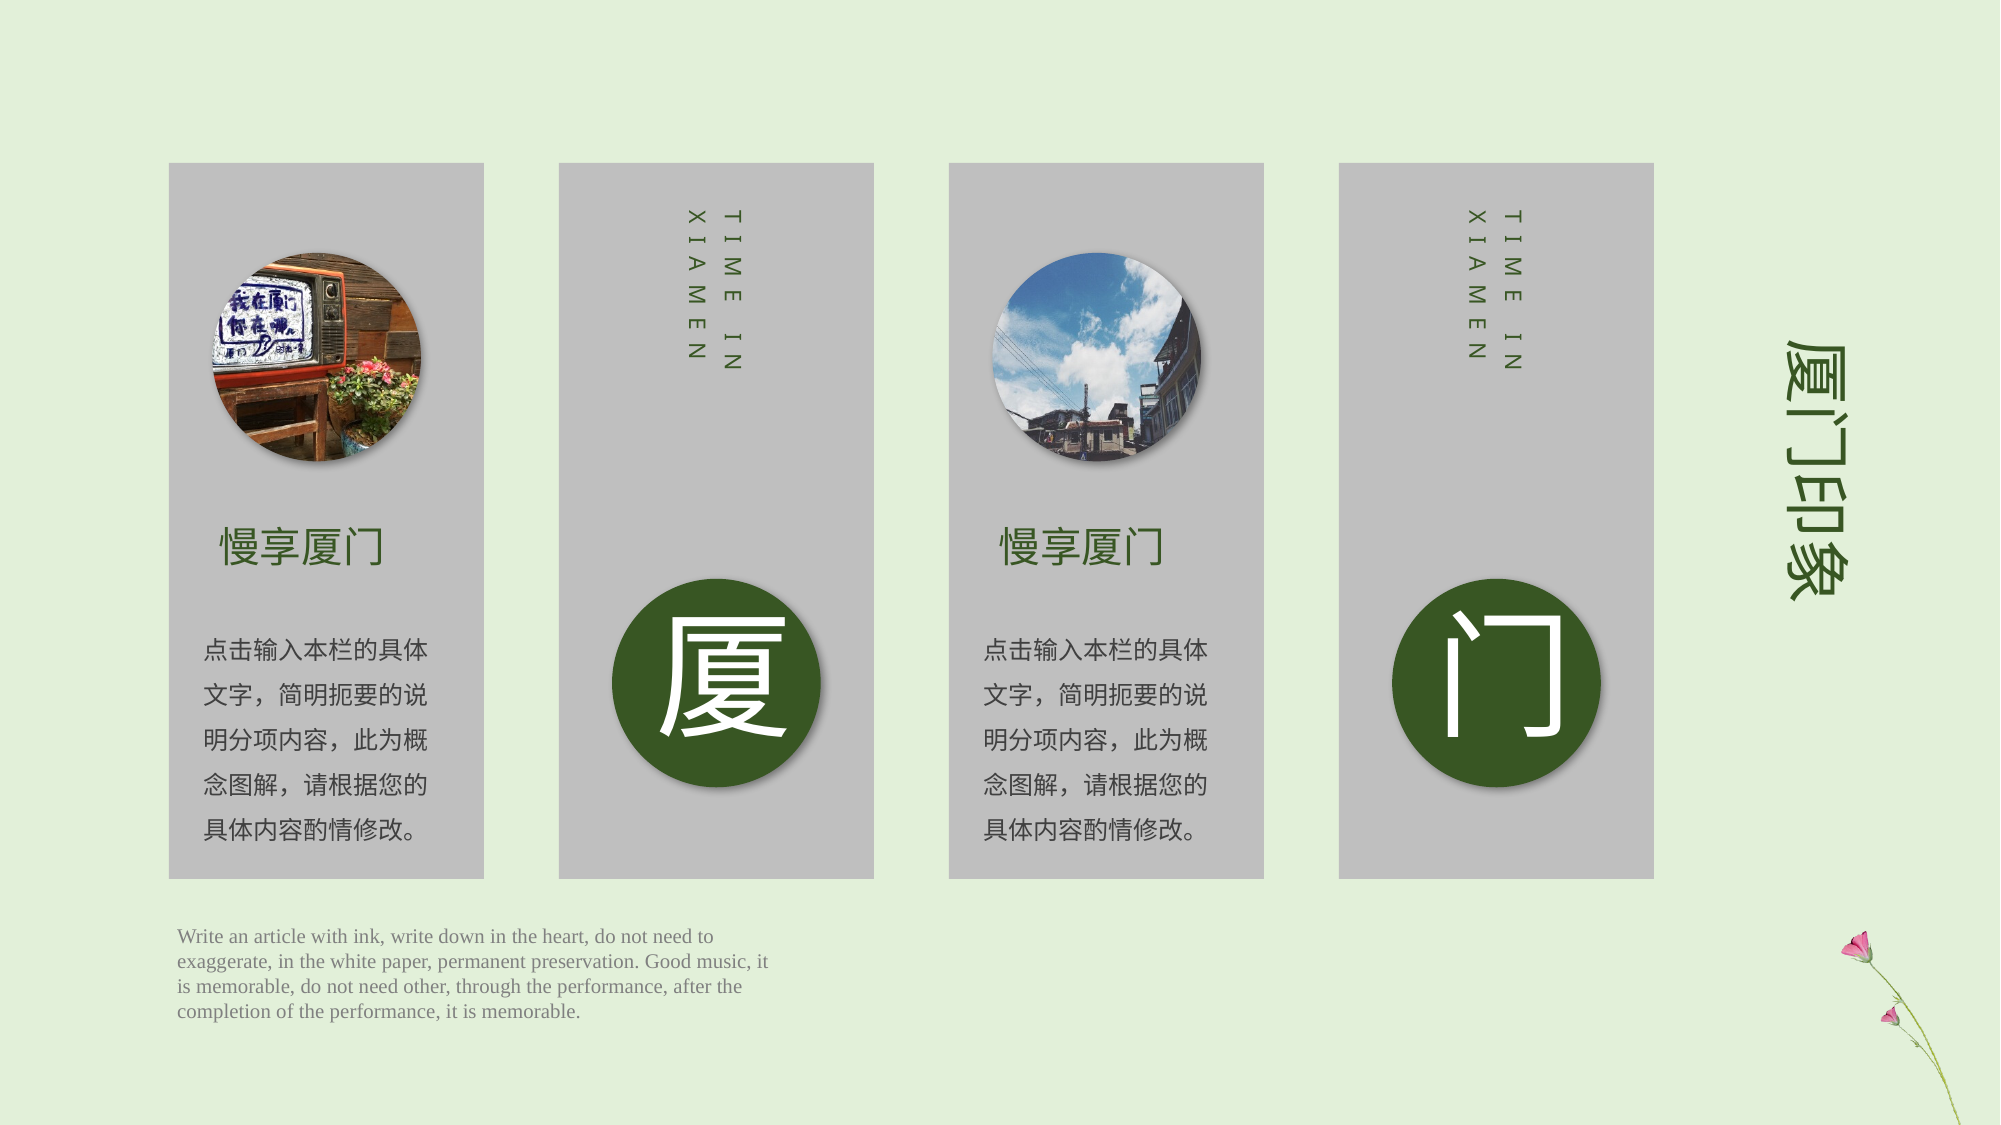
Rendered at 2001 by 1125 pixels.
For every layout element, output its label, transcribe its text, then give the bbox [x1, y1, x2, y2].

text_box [558, 162, 874, 879]
picture [1814, 904, 1991, 1125]
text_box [168, 162, 484, 879]
text_box Write an article with ink, write down in the heart, do not need to exaggerate, in the white paper, permanent preservation. Good music, it is memorable, do not need other, through the performance, after the completion of the performance, it is memorable. [162, 915, 794, 1031]
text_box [1338, 162, 1654, 879]
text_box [948, 162, 1264, 879]
text_box 厦门印象 [1755, 323, 1875, 709]
